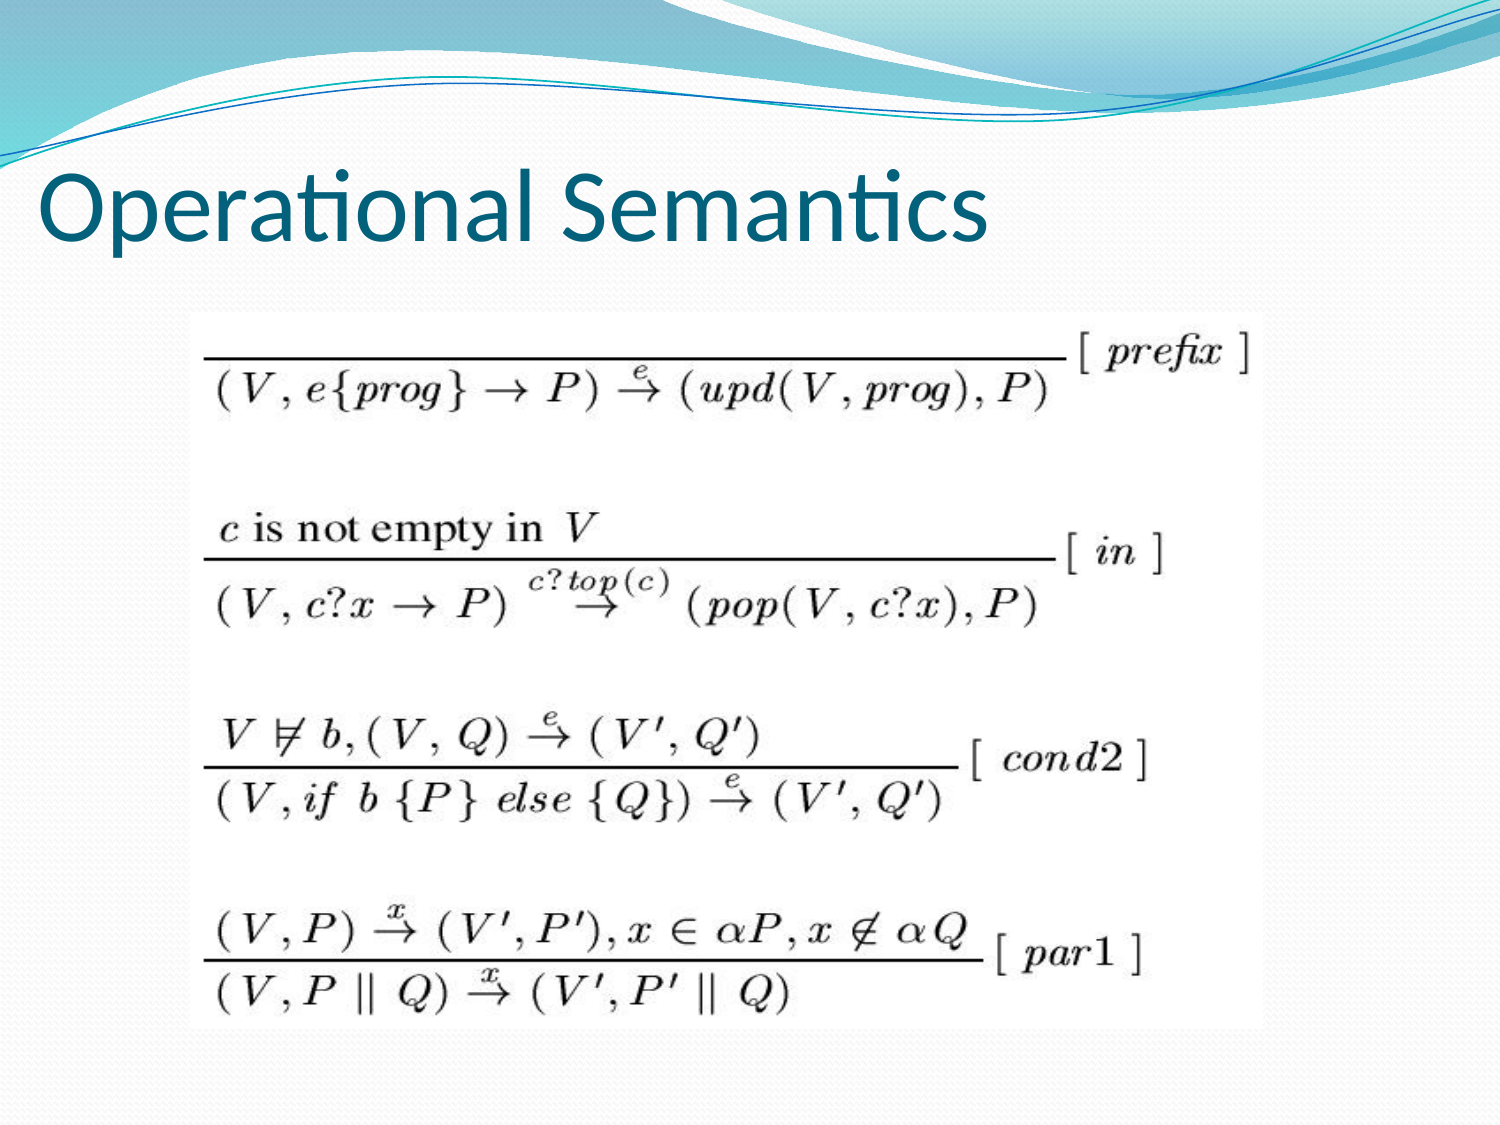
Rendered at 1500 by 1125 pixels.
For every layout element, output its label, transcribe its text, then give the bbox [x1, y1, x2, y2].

picture [190, 312, 1263, 1030]
title Operational Semantics [37, 112, 1500, 263]
